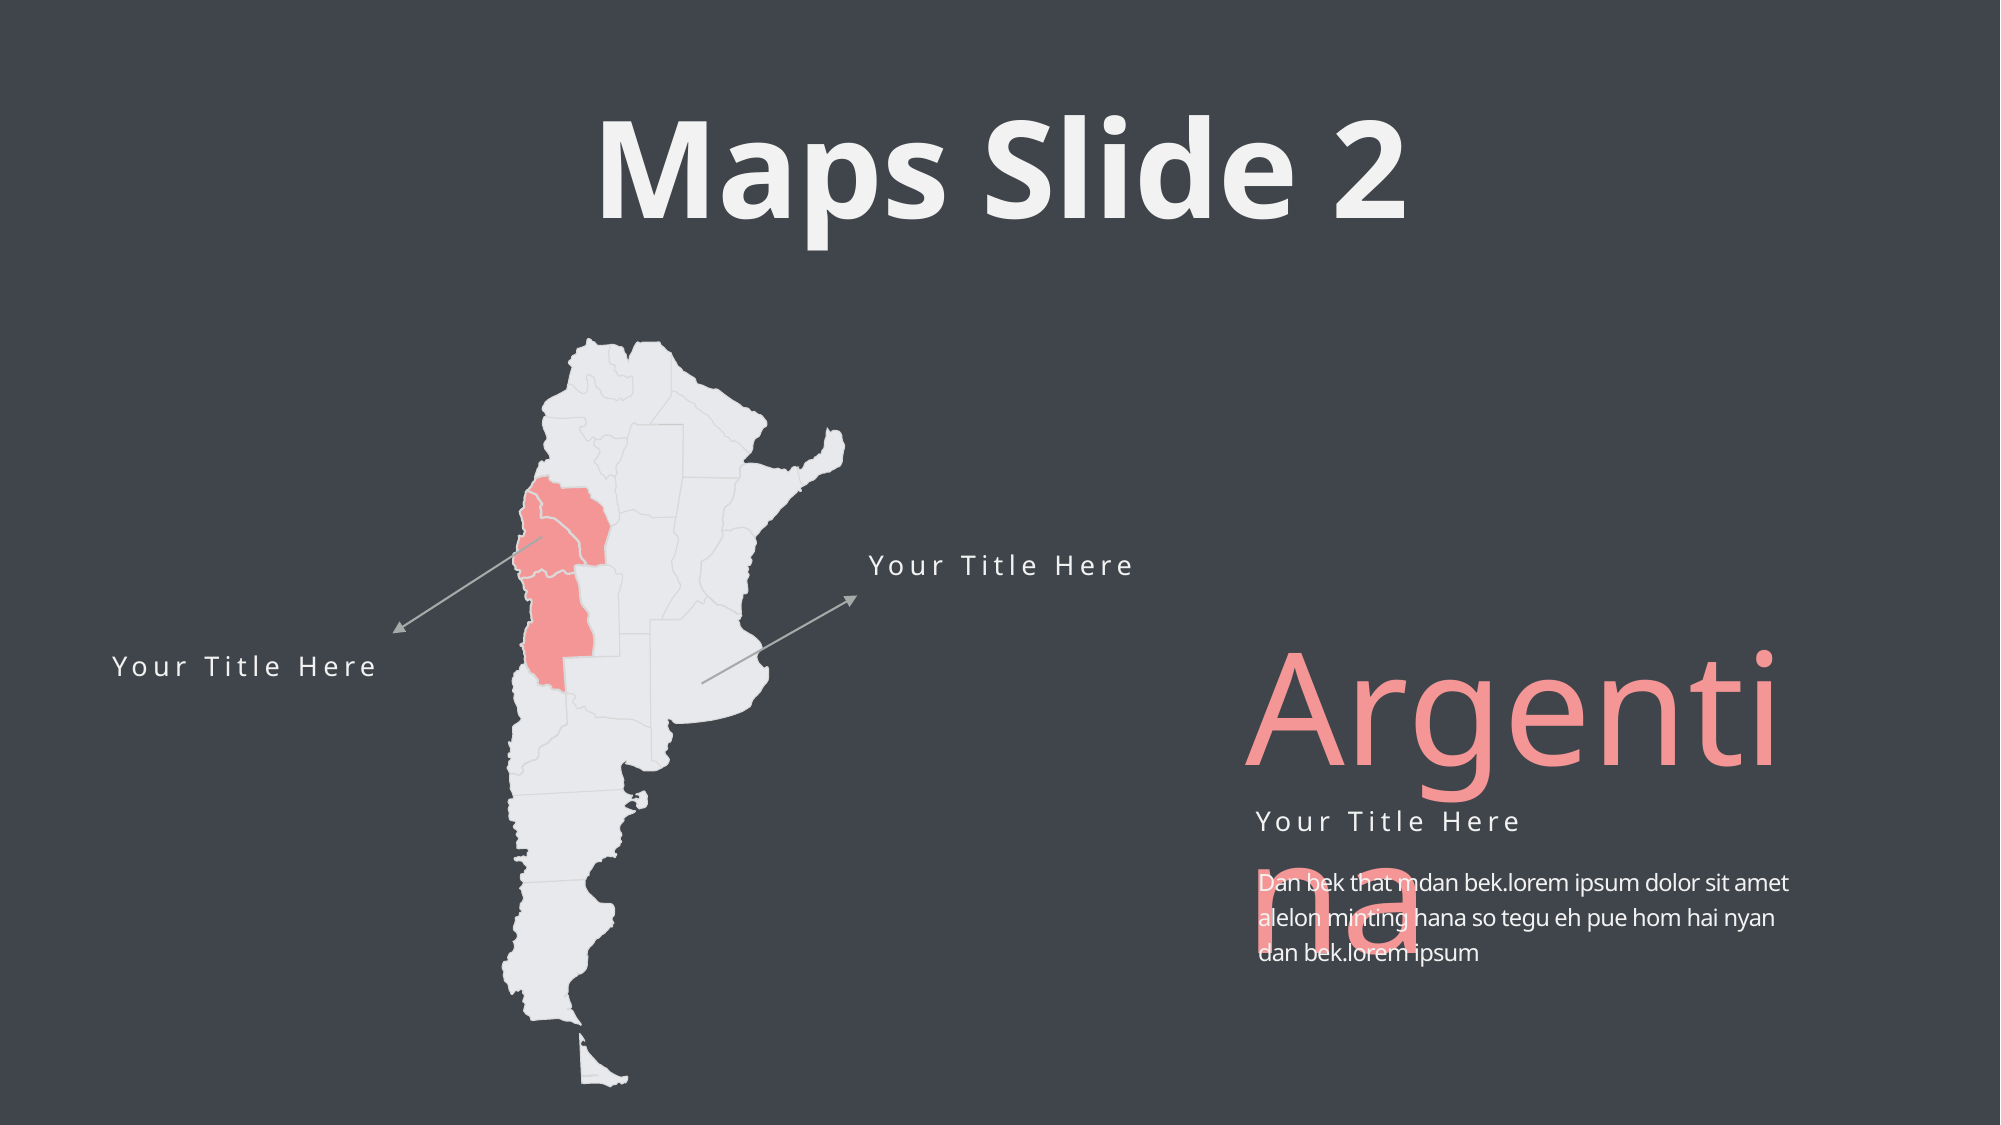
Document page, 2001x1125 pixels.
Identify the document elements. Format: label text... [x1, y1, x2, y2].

text_box Your Title Here [99, 645, 405, 686]
text_box [845, 595, 858, 607]
text_box Your Title Here [1251, 800, 1557, 842]
text_box Maps Slide 2 [534, 79, 1466, 251]
text_box Your Title Here [864, 543, 1170, 585]
text_box [392, 562, 502, 634]
text_box Argentina [1240, 605, 1806, 989]
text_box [502, 338, 845, 1087]
text_box Dan bek that mdan bek.lorem ipsum dolor sit amet alelon minting hana so tegu eh pue hom hai nyan dan bek.lorem ipsum [1243, 852, 1830, 974]
